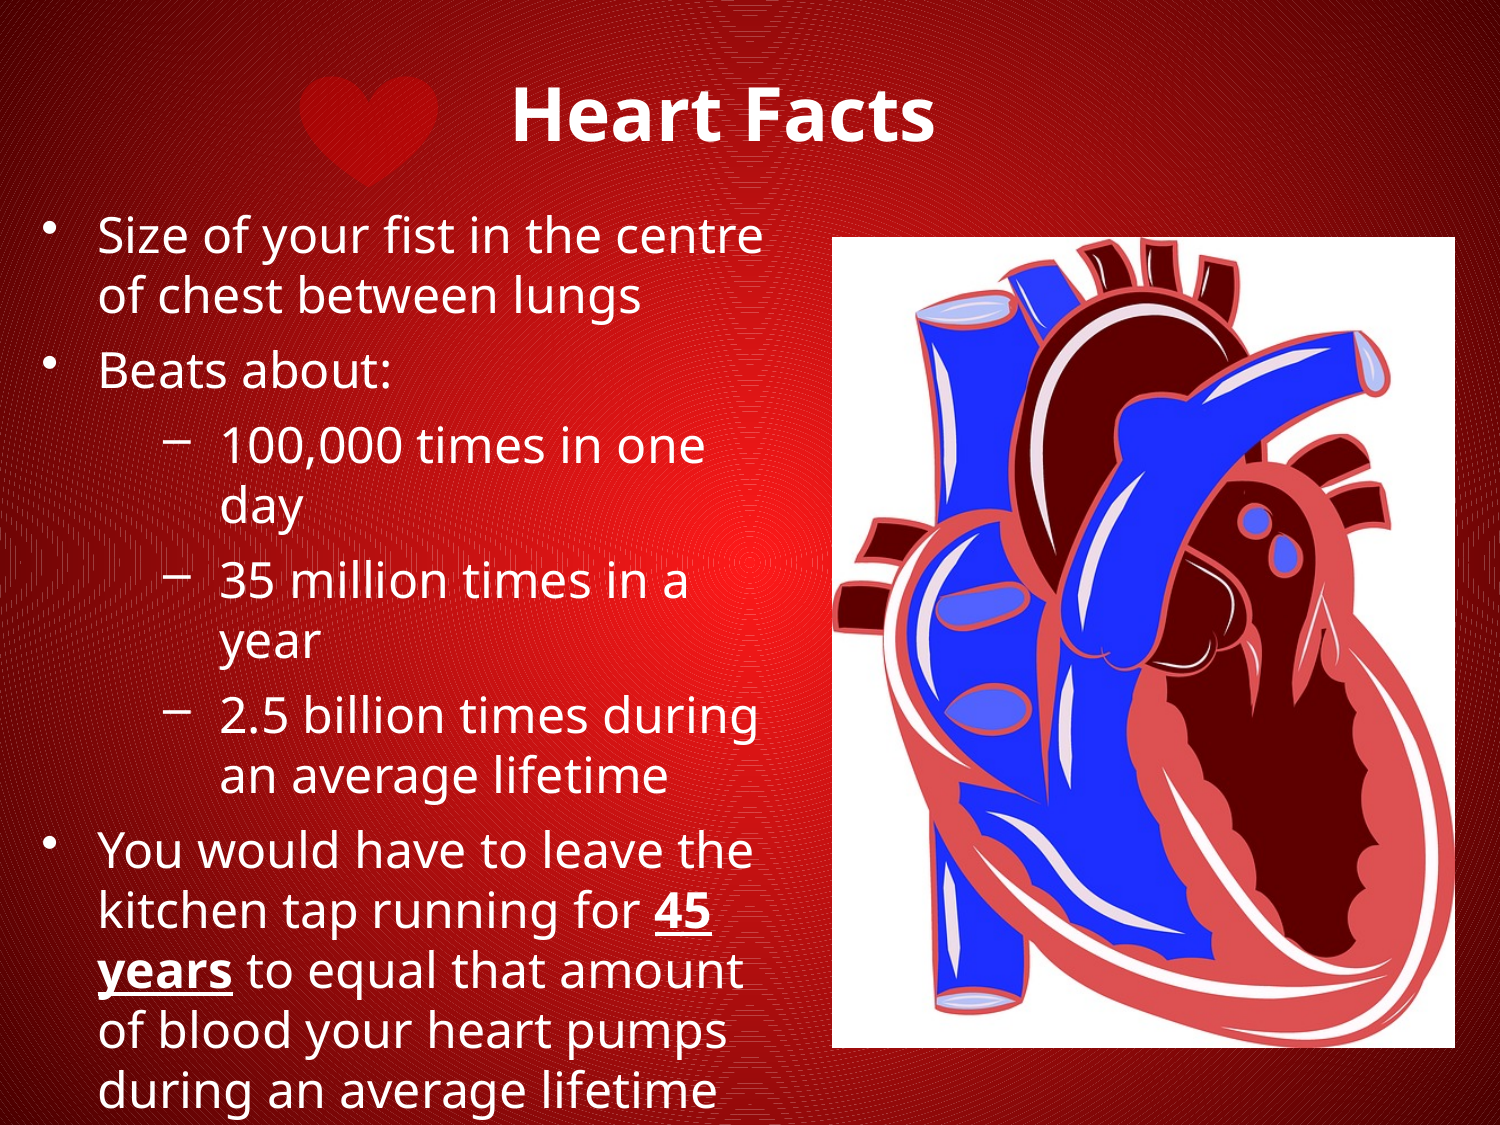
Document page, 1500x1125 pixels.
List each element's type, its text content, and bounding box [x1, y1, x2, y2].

text_box Heart Facts [85, 59, 1361, 200]
picture [832, 236, 1455, 1048]
text_box Size of your fist in the centre of chest between lungs Beats about: 100,000 times in one day 35 million times in a year 2.5 billion times during an average lifetime You would have to leave the kitchen tap running for 45 years to equal that amount of blood your heart pumps during an average lifetime [41, 203, 774, 1119]
